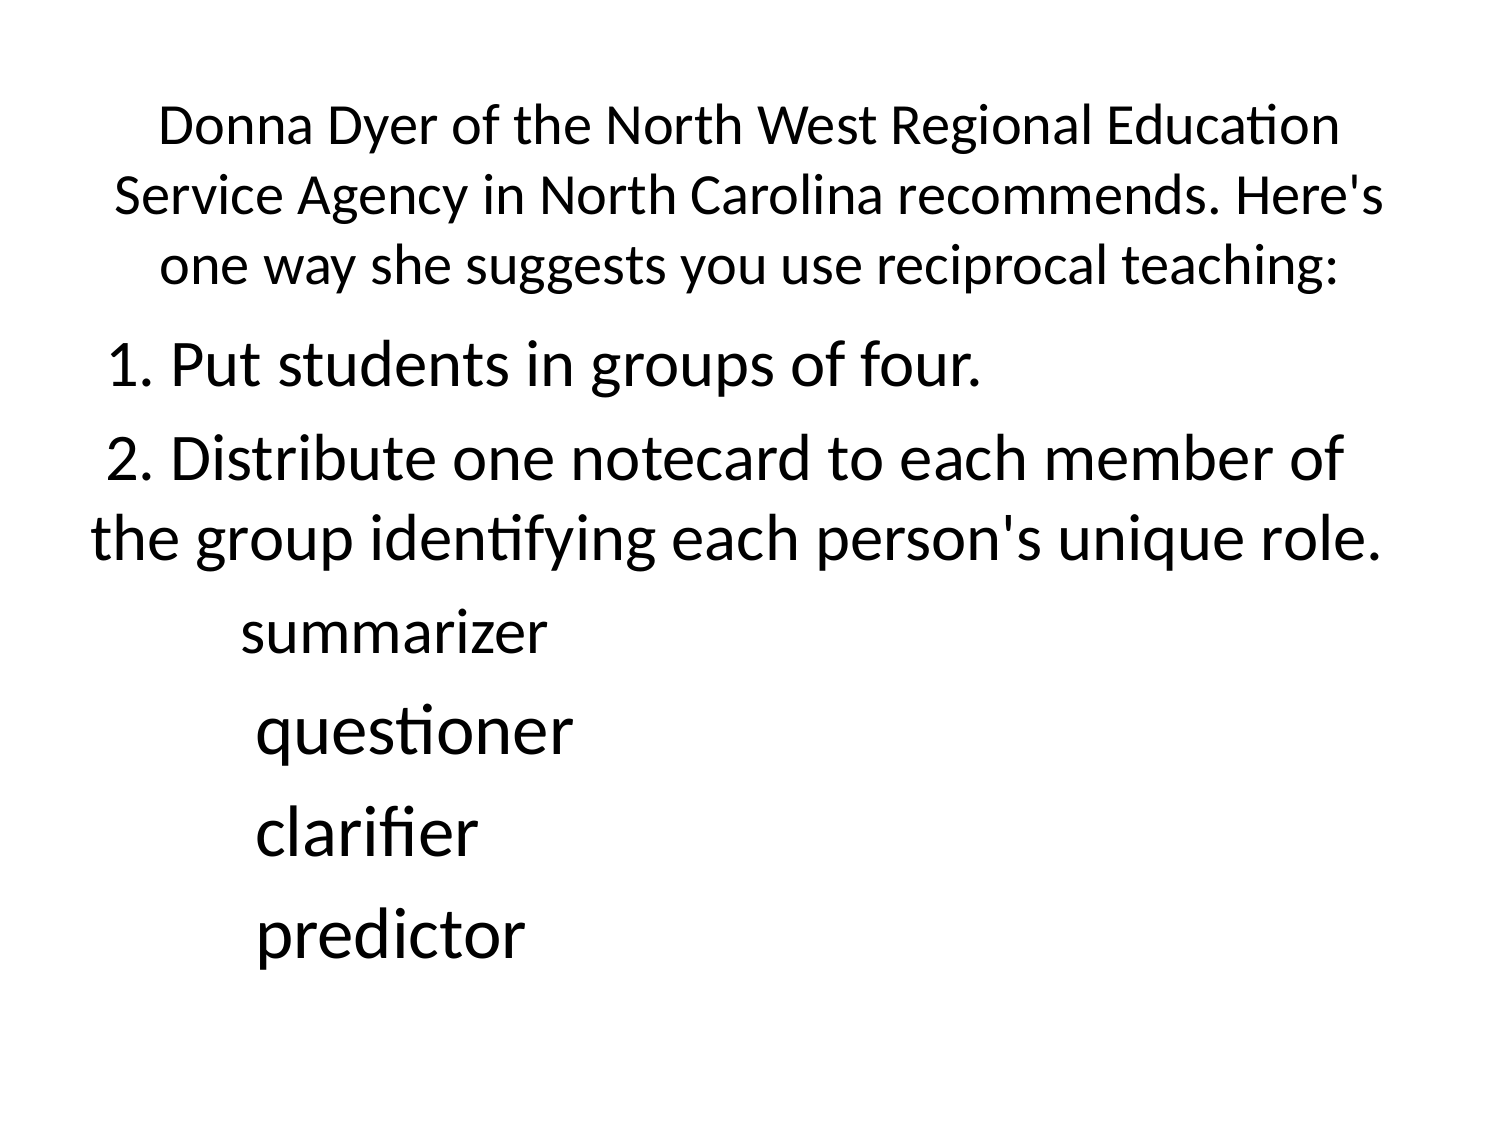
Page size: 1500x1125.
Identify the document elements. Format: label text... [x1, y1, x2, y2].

title Donna Dyer of the North West Regional Education Service Agency in North Carolina recommends. Here's one way she suggests you use reciprocal teaching: [75, 45, 1425, 312]
list 1. Put students in groups of four. 2. Distribute one notecard to each member of the group identifying each person's unique role. summarizer questioner clarifier predictor [75, 312, 1425, 1005]
